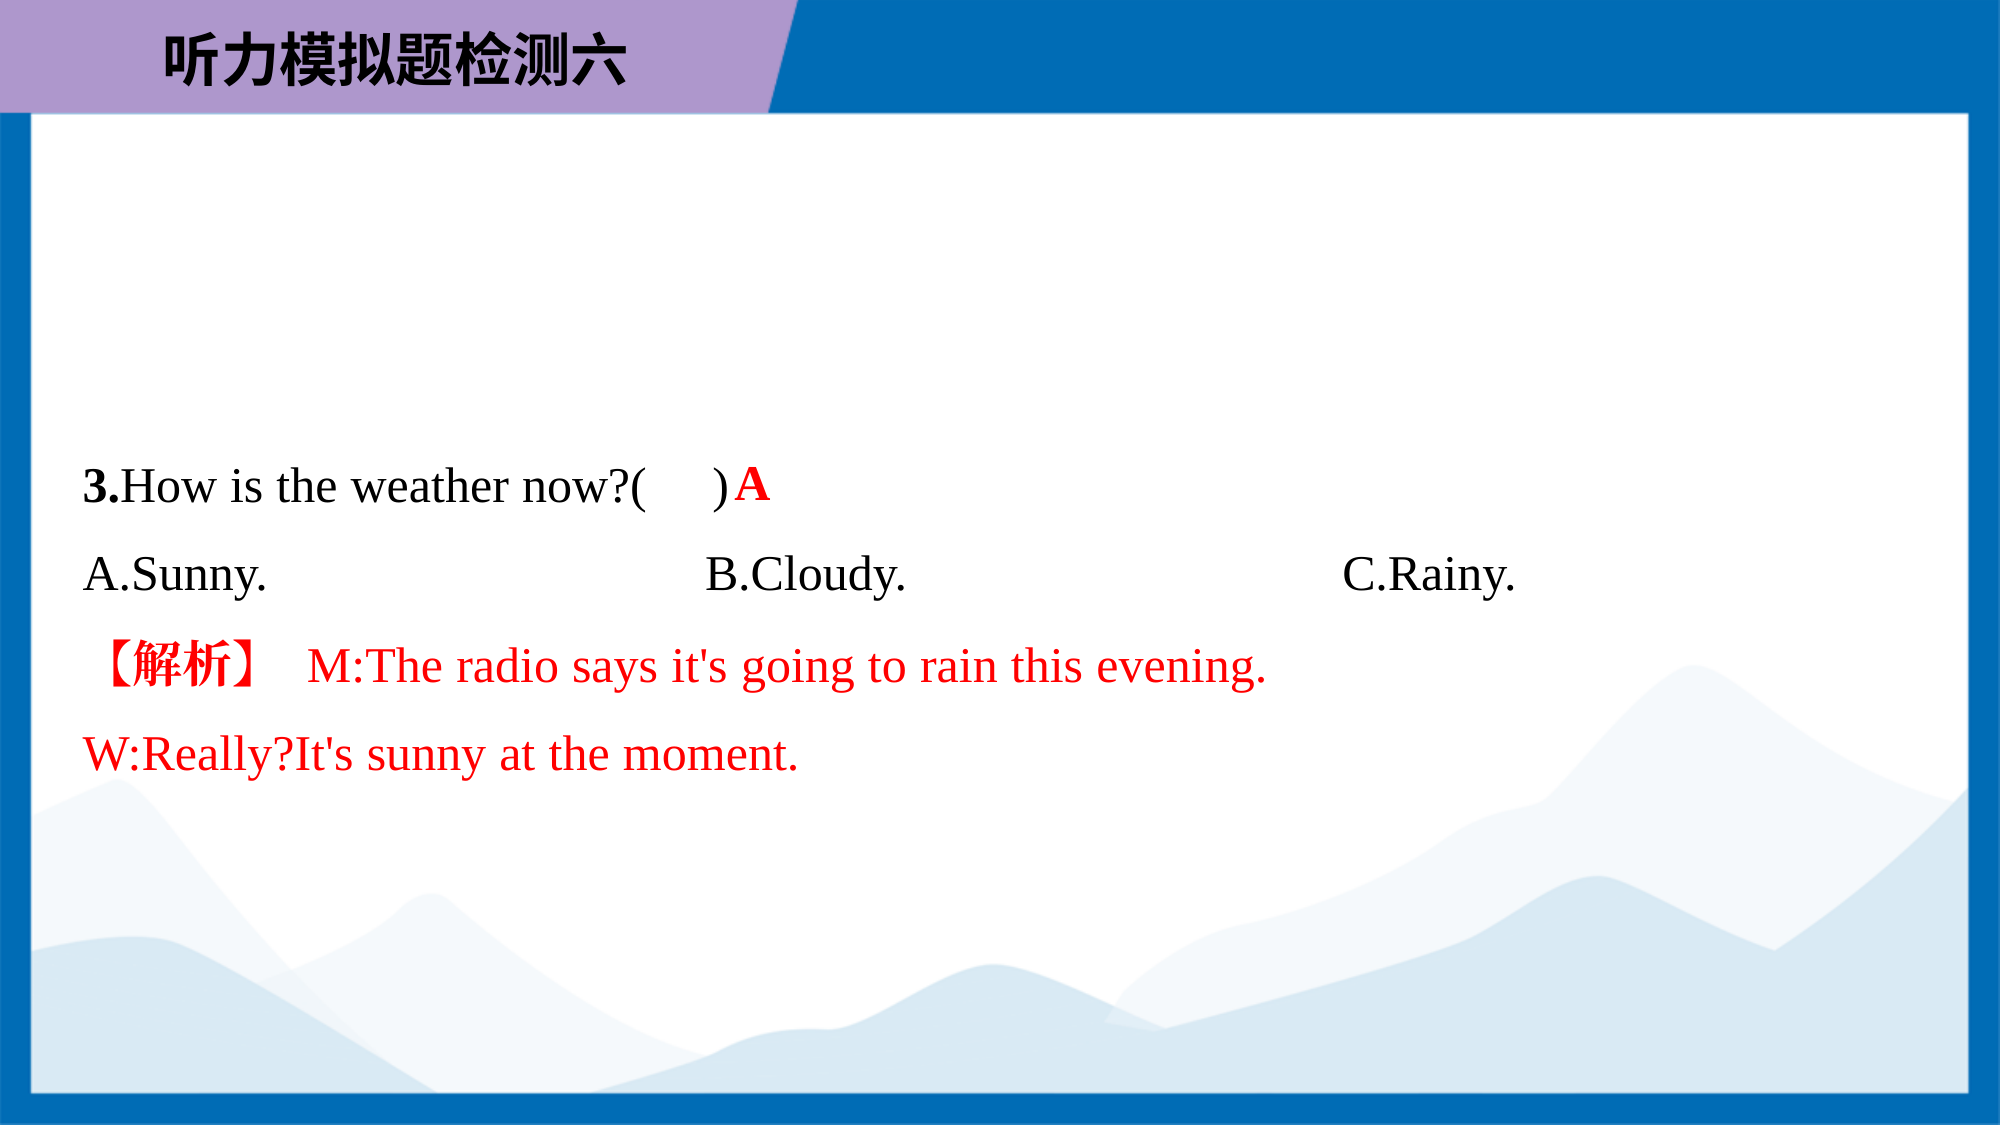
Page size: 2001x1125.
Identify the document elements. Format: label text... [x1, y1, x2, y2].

text_box 3.How is the weather now?( ) [82, 424, 1917, 503]
text_box 【解析】 M:The radio says it's going to rain this evening. W:Really?It's sunny at the moment. [82, 601, 1917, 771]
text_box A.Sunny. B.Cloudy. C.Rainy. [82, 512, 1917, 591]
text_box A [716, 423, 789, 502]
picture [0, 0, 2000, 1125]
